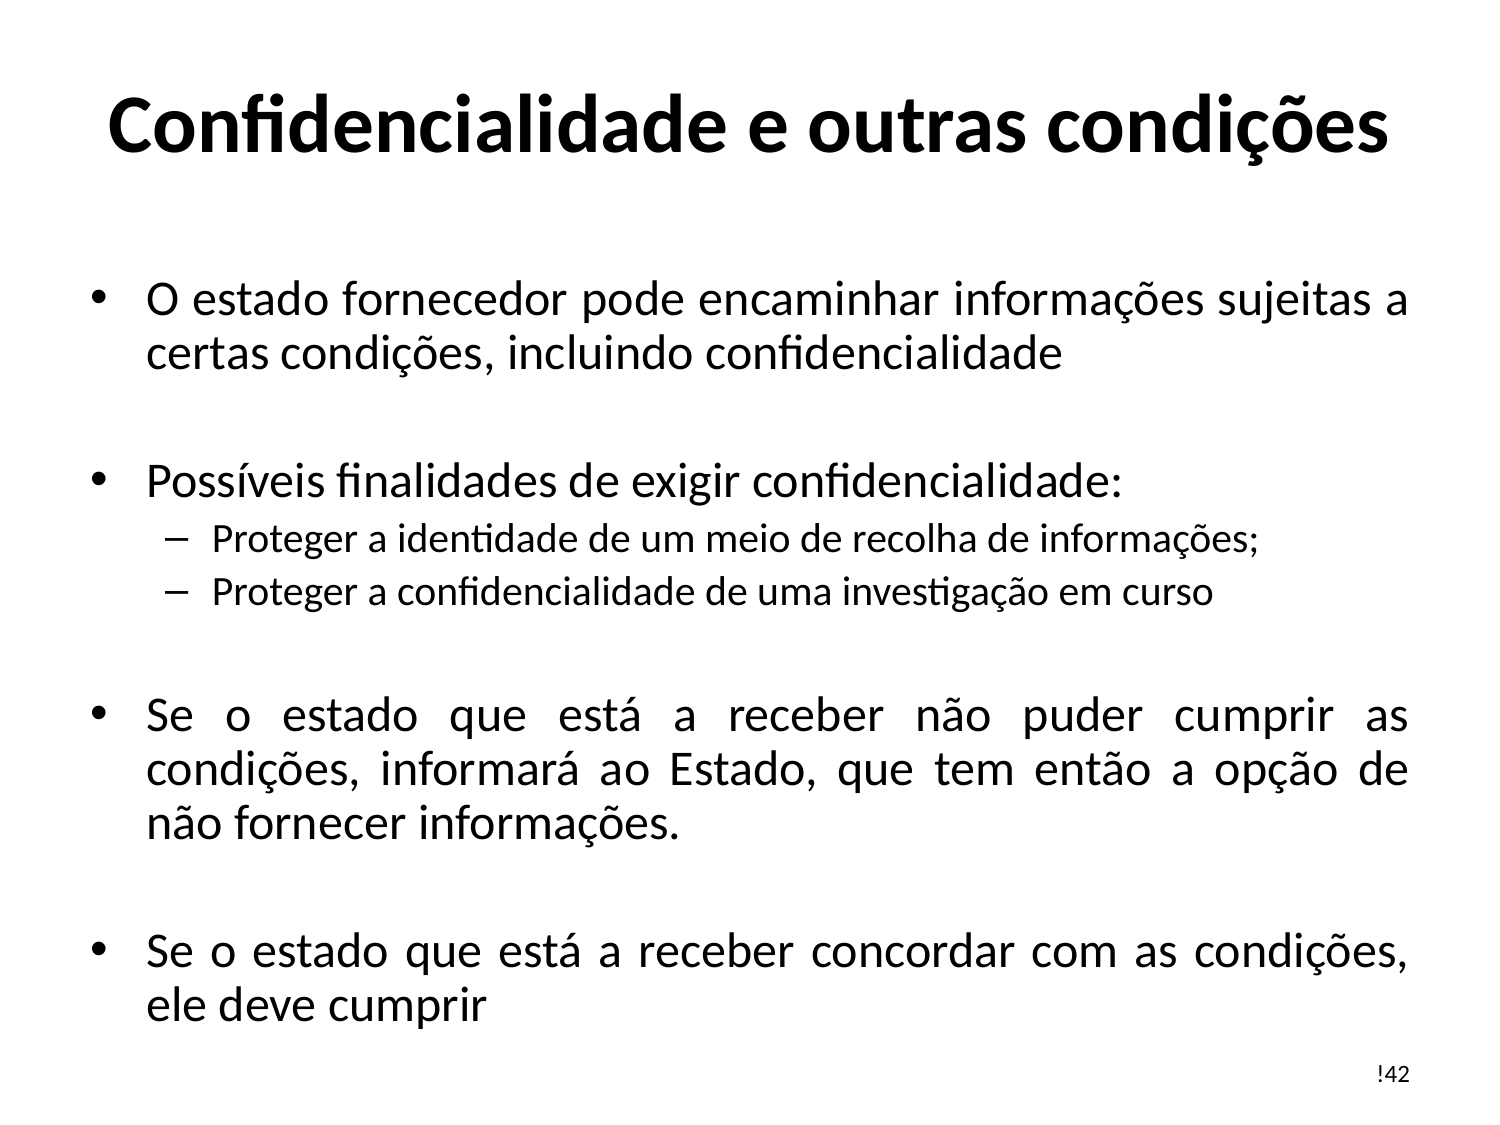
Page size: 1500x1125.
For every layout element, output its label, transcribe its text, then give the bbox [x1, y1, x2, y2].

slide_number !42 [1074, 1042, 1425, 1103]
list O estado fornecedor pode encaminhar informações sujeitas a certas condições, incluindo confidencialidade Possíveis finalidades de exigir confidencialidade: Proteger a identidade de um meio de recolha de informações; Proteger a confidencialidade de uma investigação em curso Se o estado que está a receber não puder cumprir as condições, informará ao Estado, que tem então a opção de não fornecer informações. Se o estado que está a receber concordar com as condições, ele deve cumprir [75, 264, 1425, 1080]
title Confidencialidade e outras condições [75, 45, 1425, 206]
